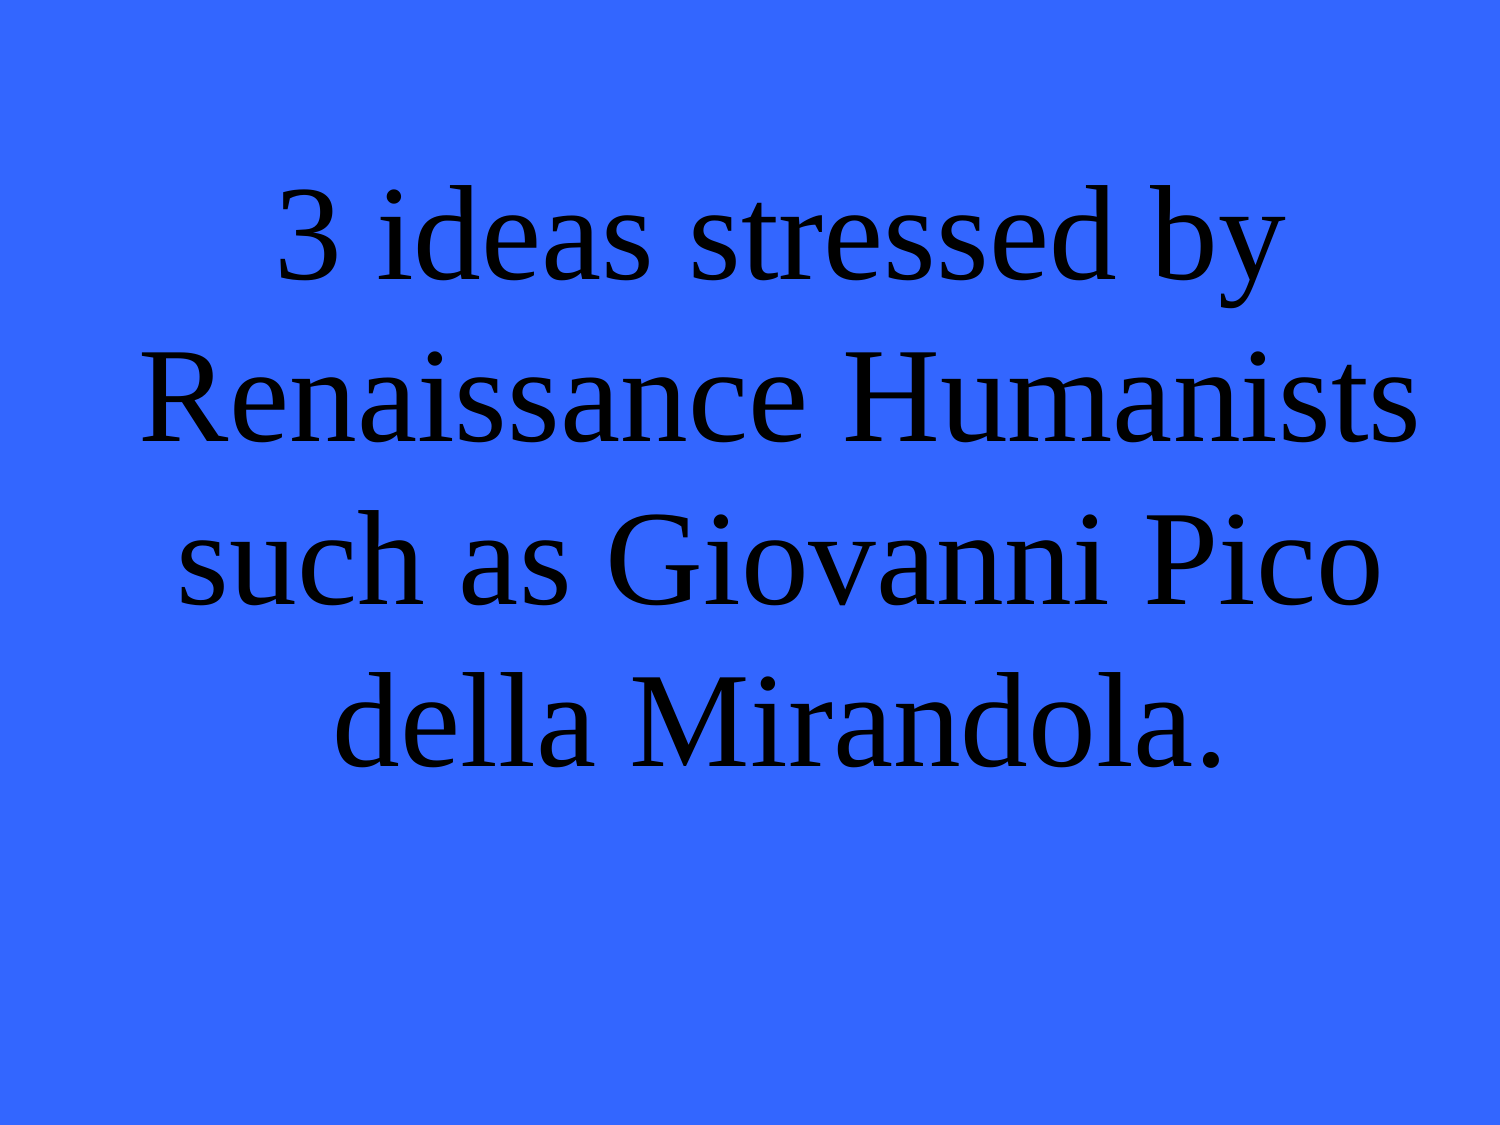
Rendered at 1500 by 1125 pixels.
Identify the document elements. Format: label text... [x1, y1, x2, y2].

title 3 ideas stressed by Renaissance Humanists such as Giovanni Pico della Mirandola. [112, 162, 1450, 775]
